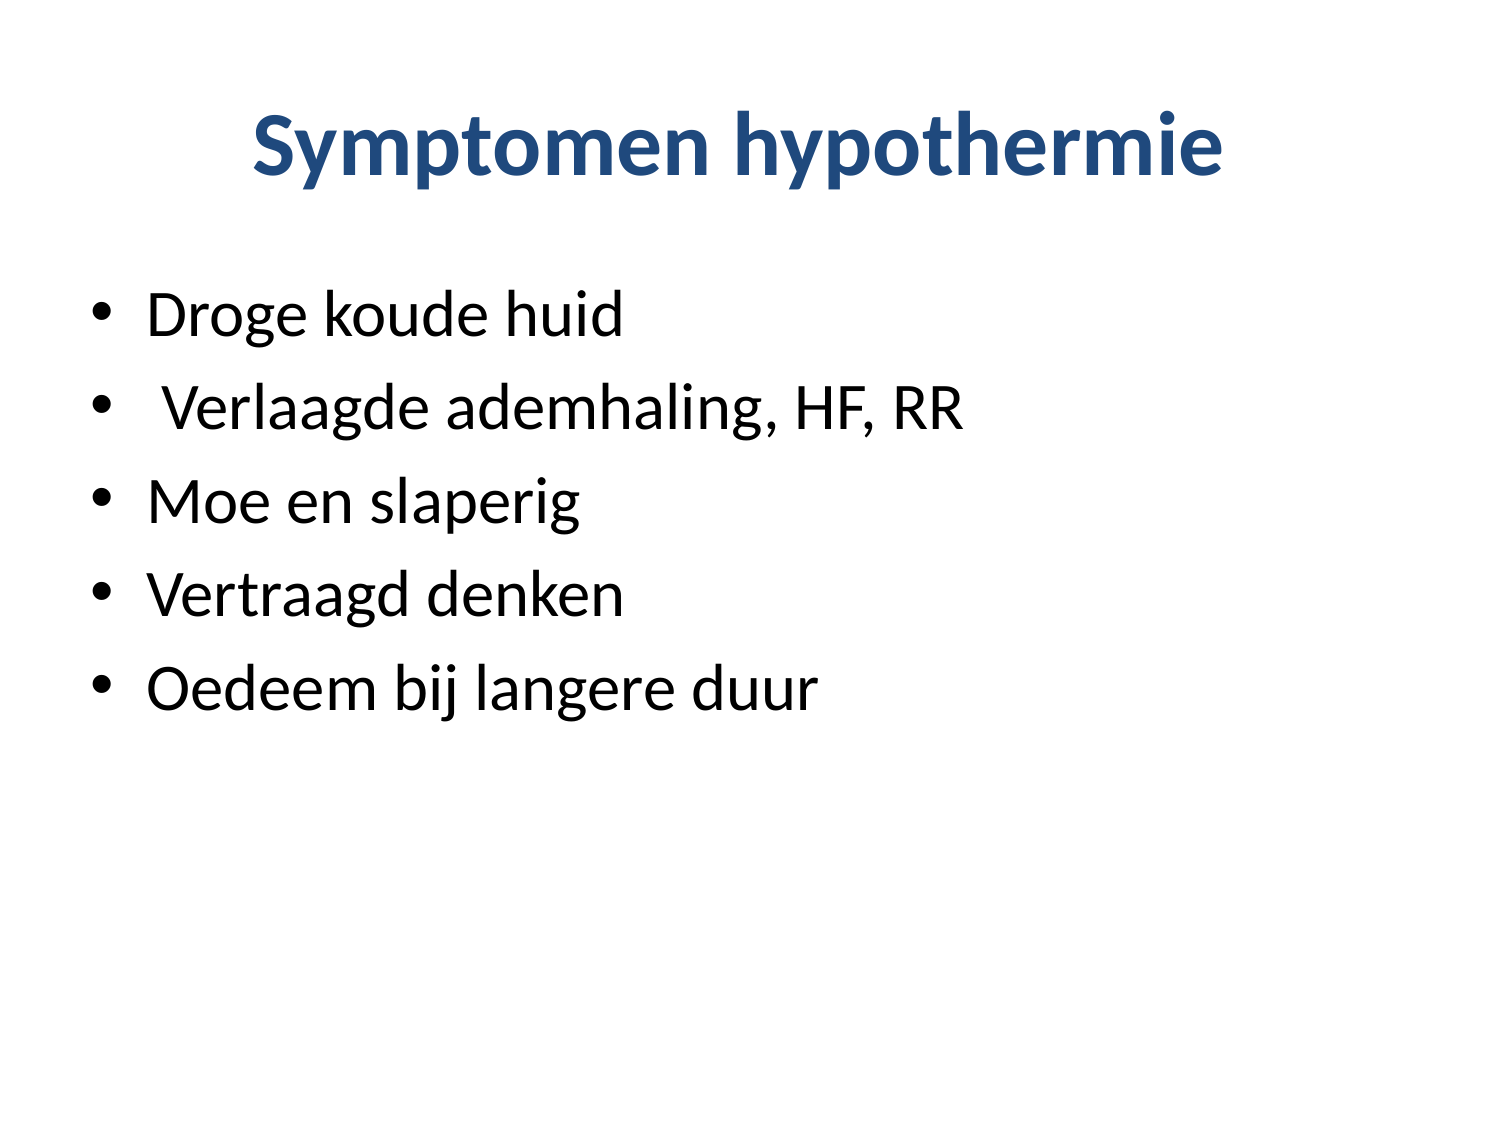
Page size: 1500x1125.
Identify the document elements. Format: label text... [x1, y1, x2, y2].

title Symptomen hypothermie [75, 45, 1425, 233]
list Droge koude huid Verlaagde ademhaling, HF, RR Moe en slaperig Vertraagd denken Oedeem bij langere duur [75, 262, 1425, 1005]
